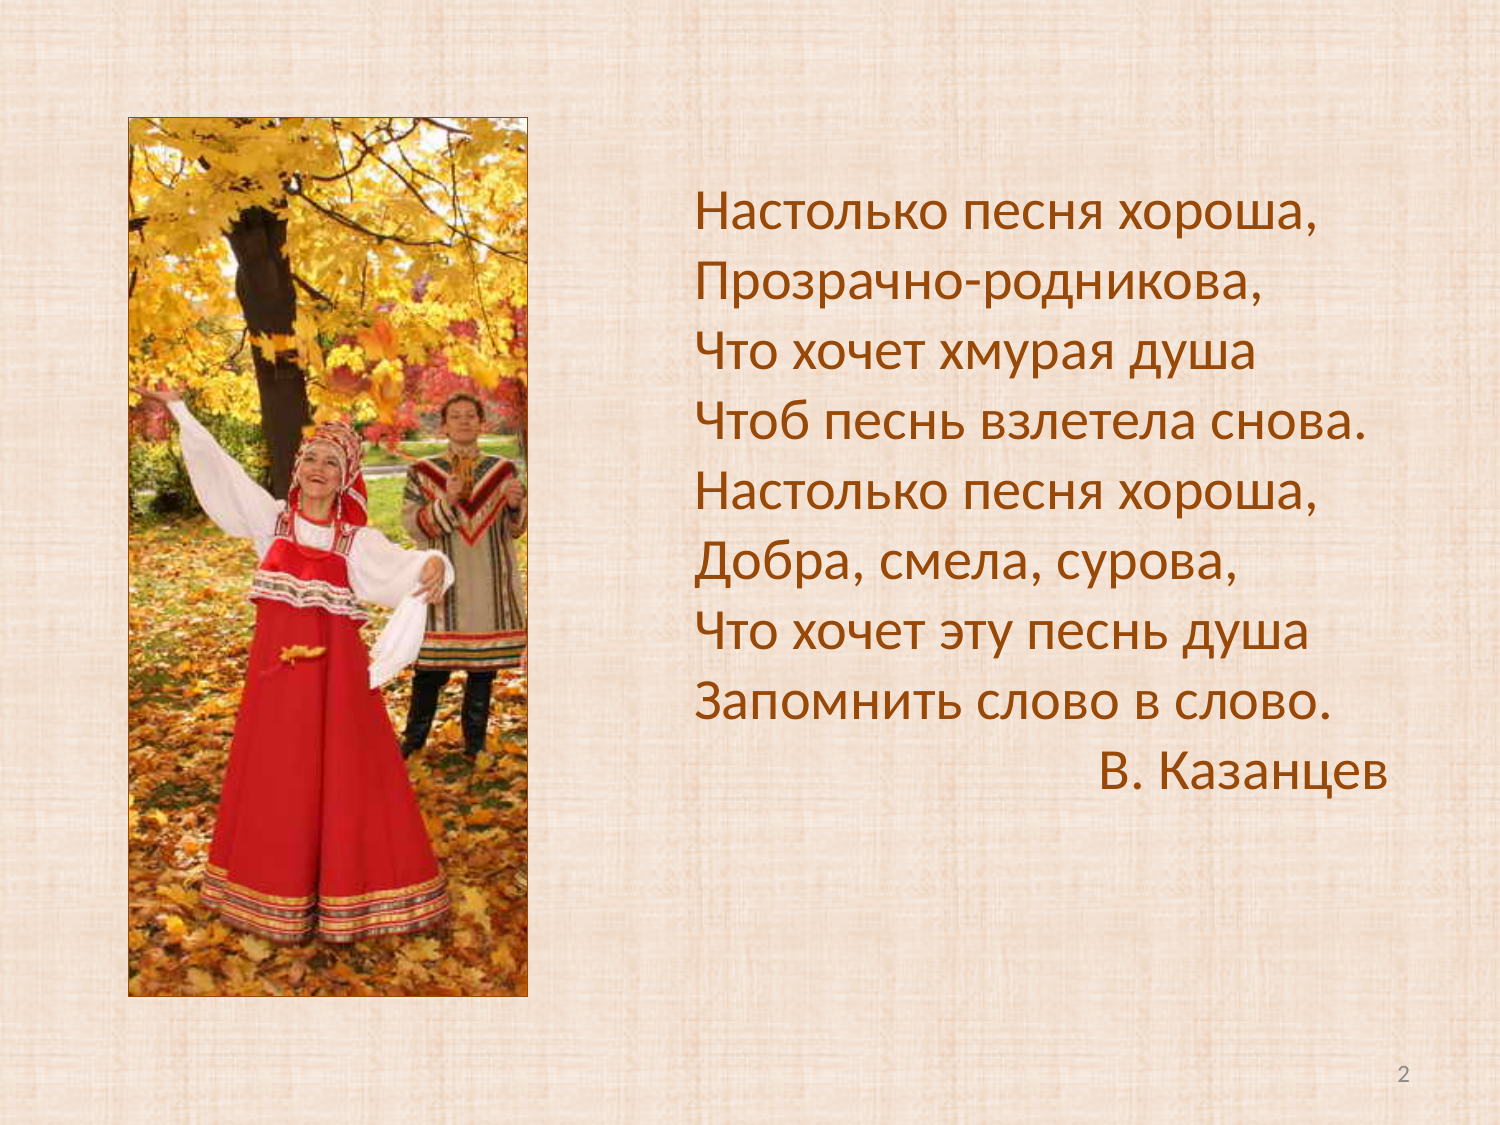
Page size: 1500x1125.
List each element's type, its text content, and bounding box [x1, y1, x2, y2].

text_box Настолько песня хороша, Прозрачно-родникова, Что хочет хмурая душа Чтоб песнь взлетела снова. Настолько песня хороша, Добра, смела, сурова, Что хочет эту песнь душа Запомнить слово в слово. В. Казанцев [679, 164, 1418, 809]
slide_number 2 [1074, 1042, 1425, 1103]
picture [128, 116, 528, 997]
